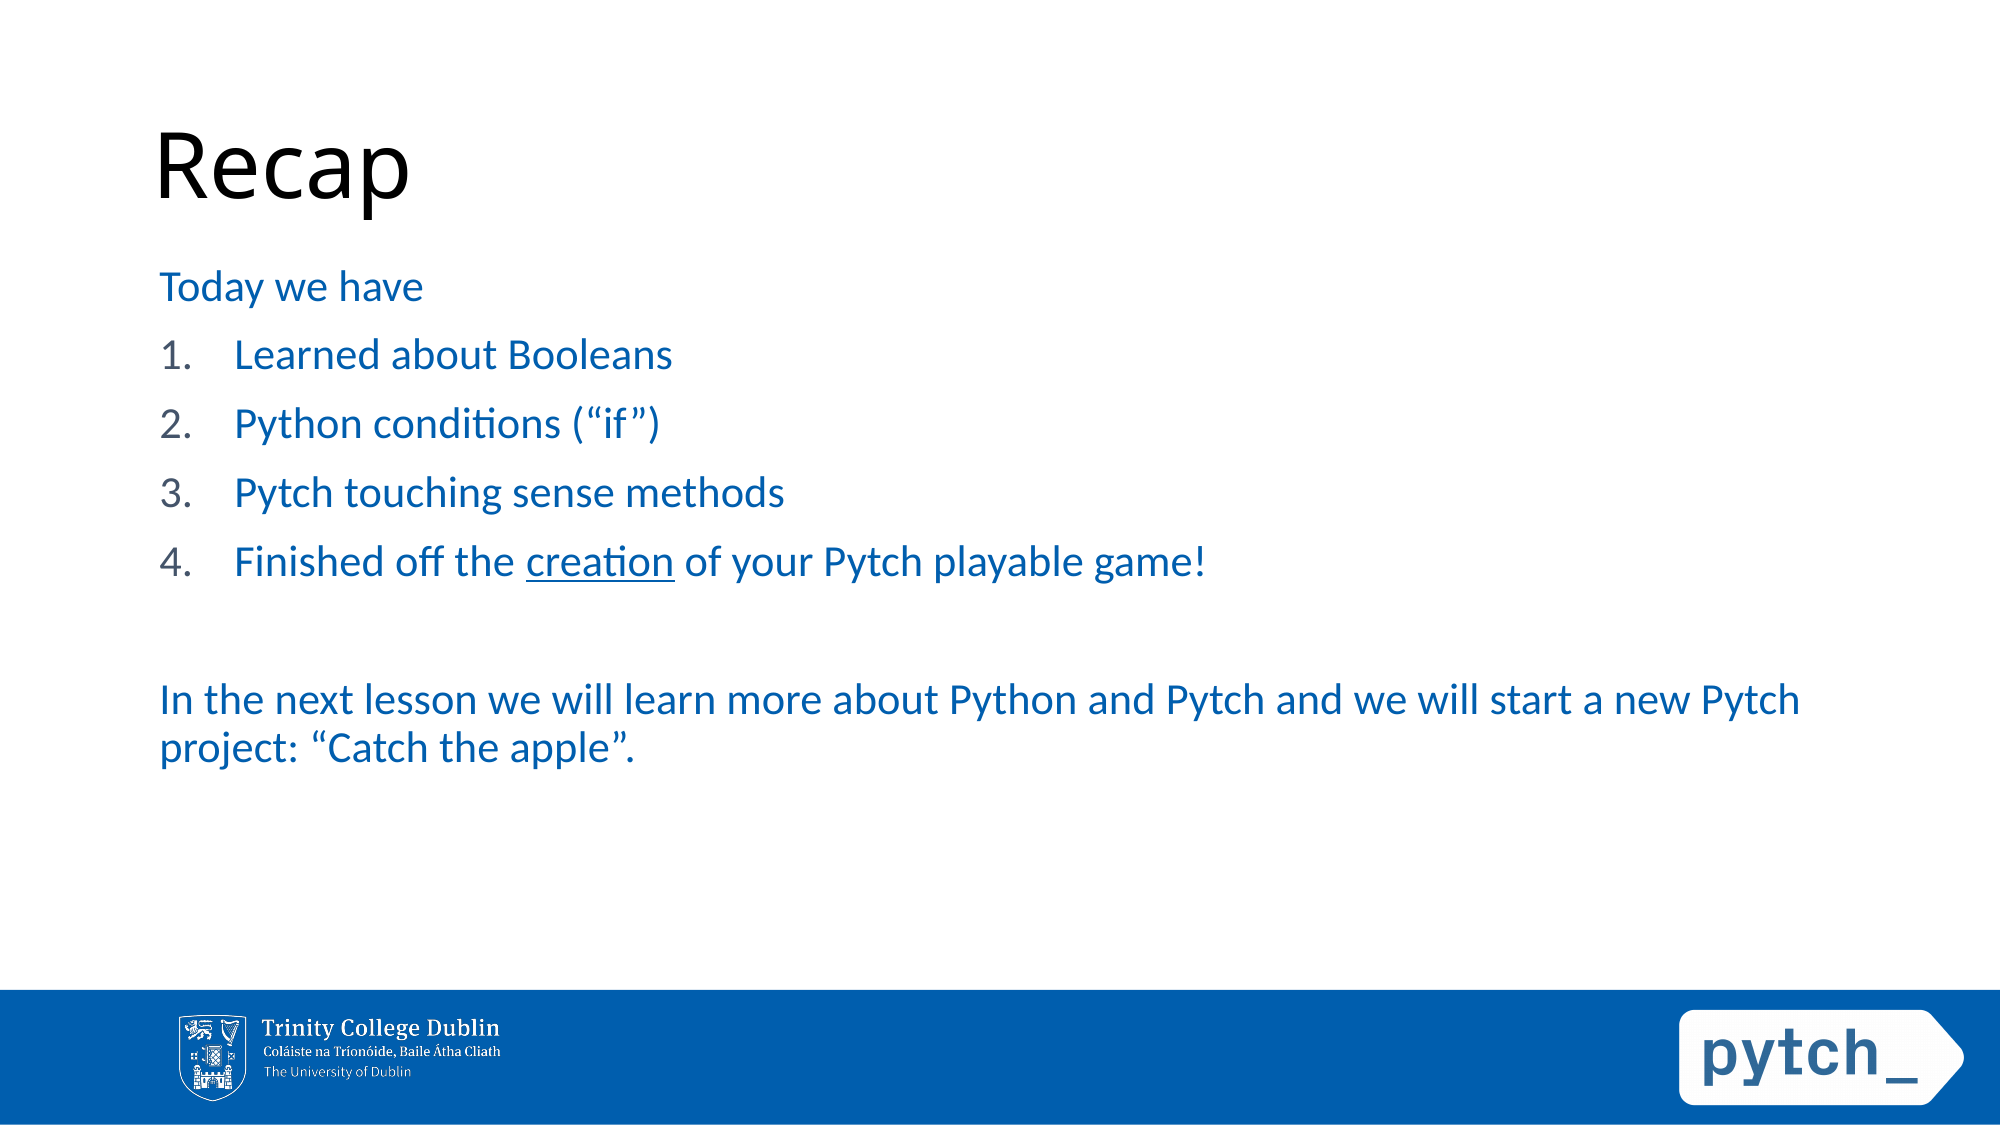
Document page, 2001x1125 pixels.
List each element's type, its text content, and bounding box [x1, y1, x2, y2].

list Today we have Learned about Booleans Python conditions (“if”) Pytch touching sense methods Finished off the creation of your Pytch playable game! In the next lesson we will learn more about Python and Pytch and we will start a new Pytch project: “Catch the apple”. [144, 255, 1863, 806]
picture [1590, 894, 2001, 1125]
title Recap [137, 59, 1863, 278]
picture [178, 1014, 502, 1102]
